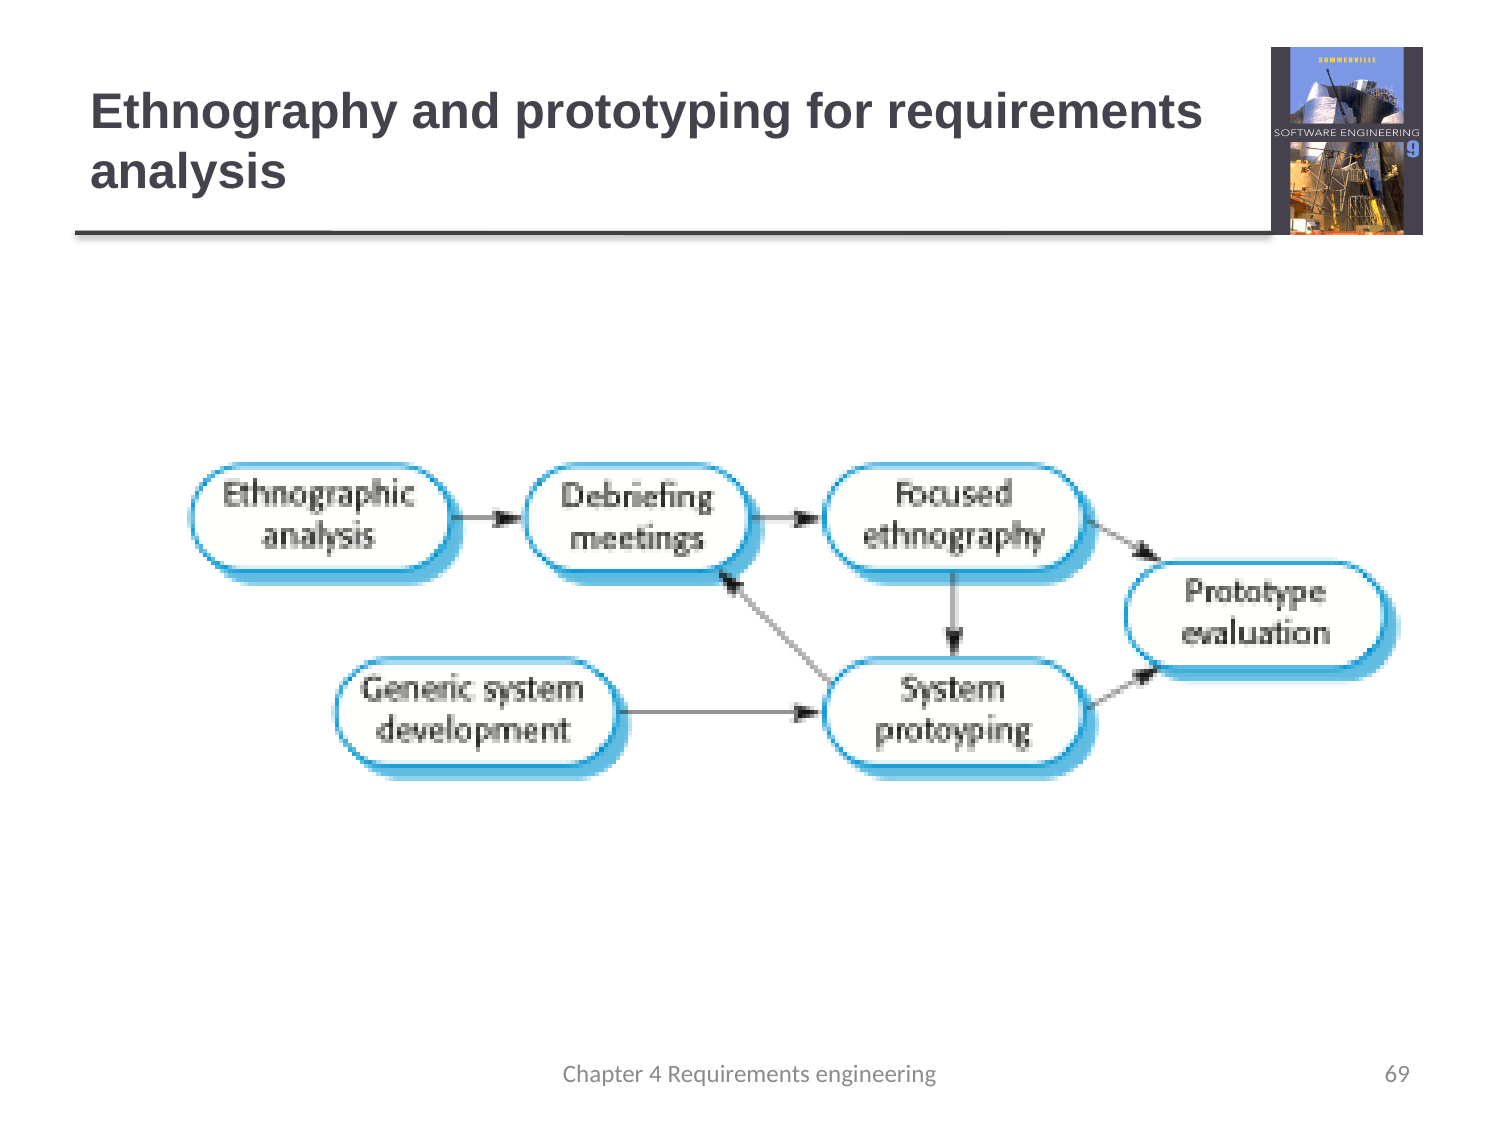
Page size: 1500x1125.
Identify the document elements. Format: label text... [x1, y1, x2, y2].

slide_number 69 [1074, 1042, 1425, 1103]
picture [1272, 47, 1423, 235]
picture [187, 462, 1401, 781]
title Ethnography and prototyping for requirements analysis [74, 44, 1272, 233]
footer Chapter 4 Requirements engineering [512, 1042, 988, 1103]
